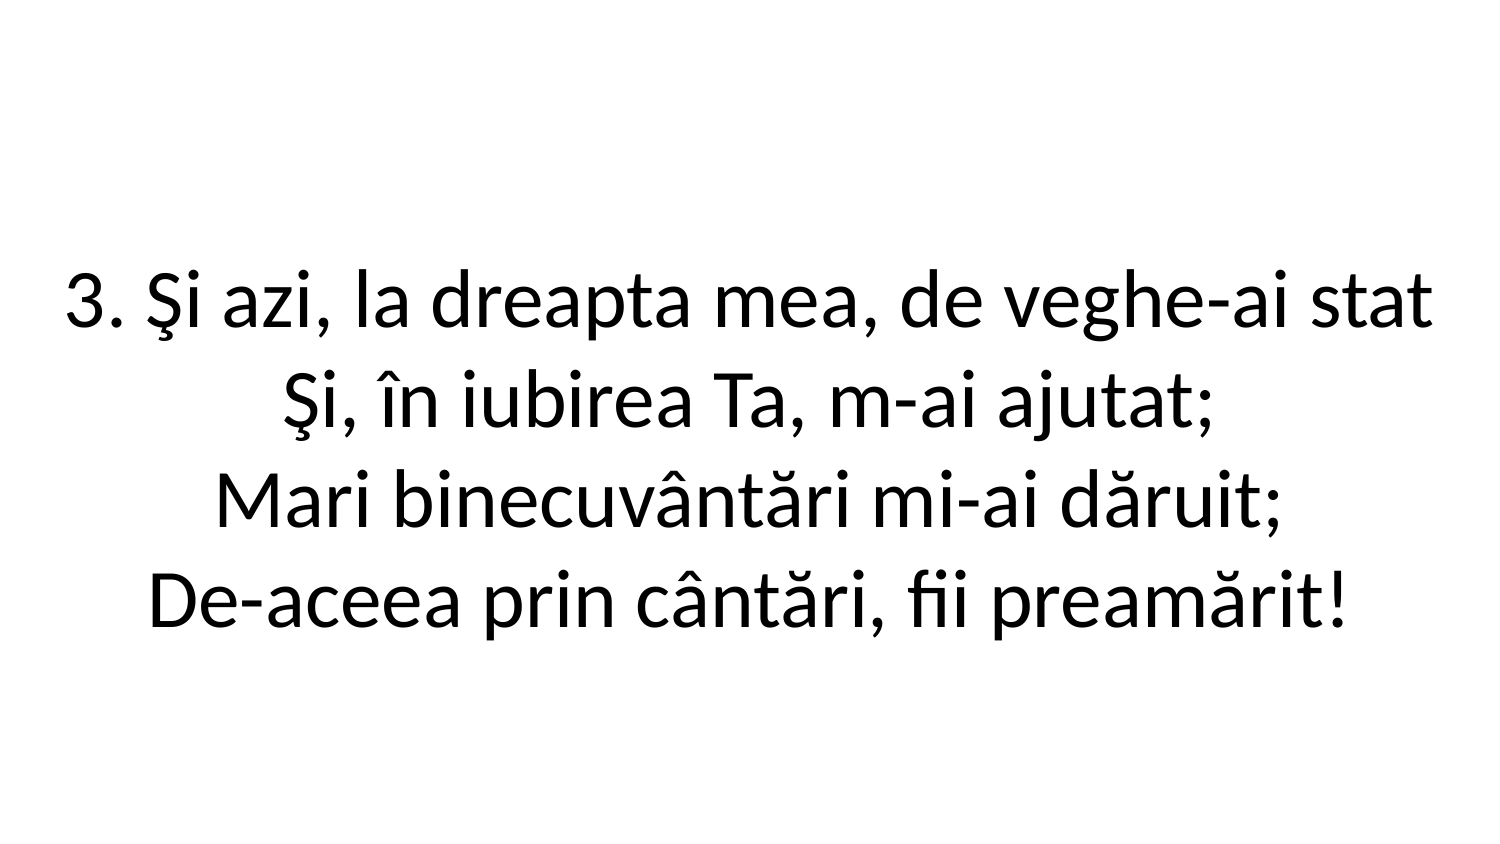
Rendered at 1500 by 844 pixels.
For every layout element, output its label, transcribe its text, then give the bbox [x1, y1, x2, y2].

text_box 3. Şi azi, la dreapta mea, de veghe-ai stat Şi, în iubirea Ta, m-ai ajutat; Mari binecuvântări mi-ai dăruit; De-aceea prin cântări, fii preamărit! [49, 192, 1451, 652]
